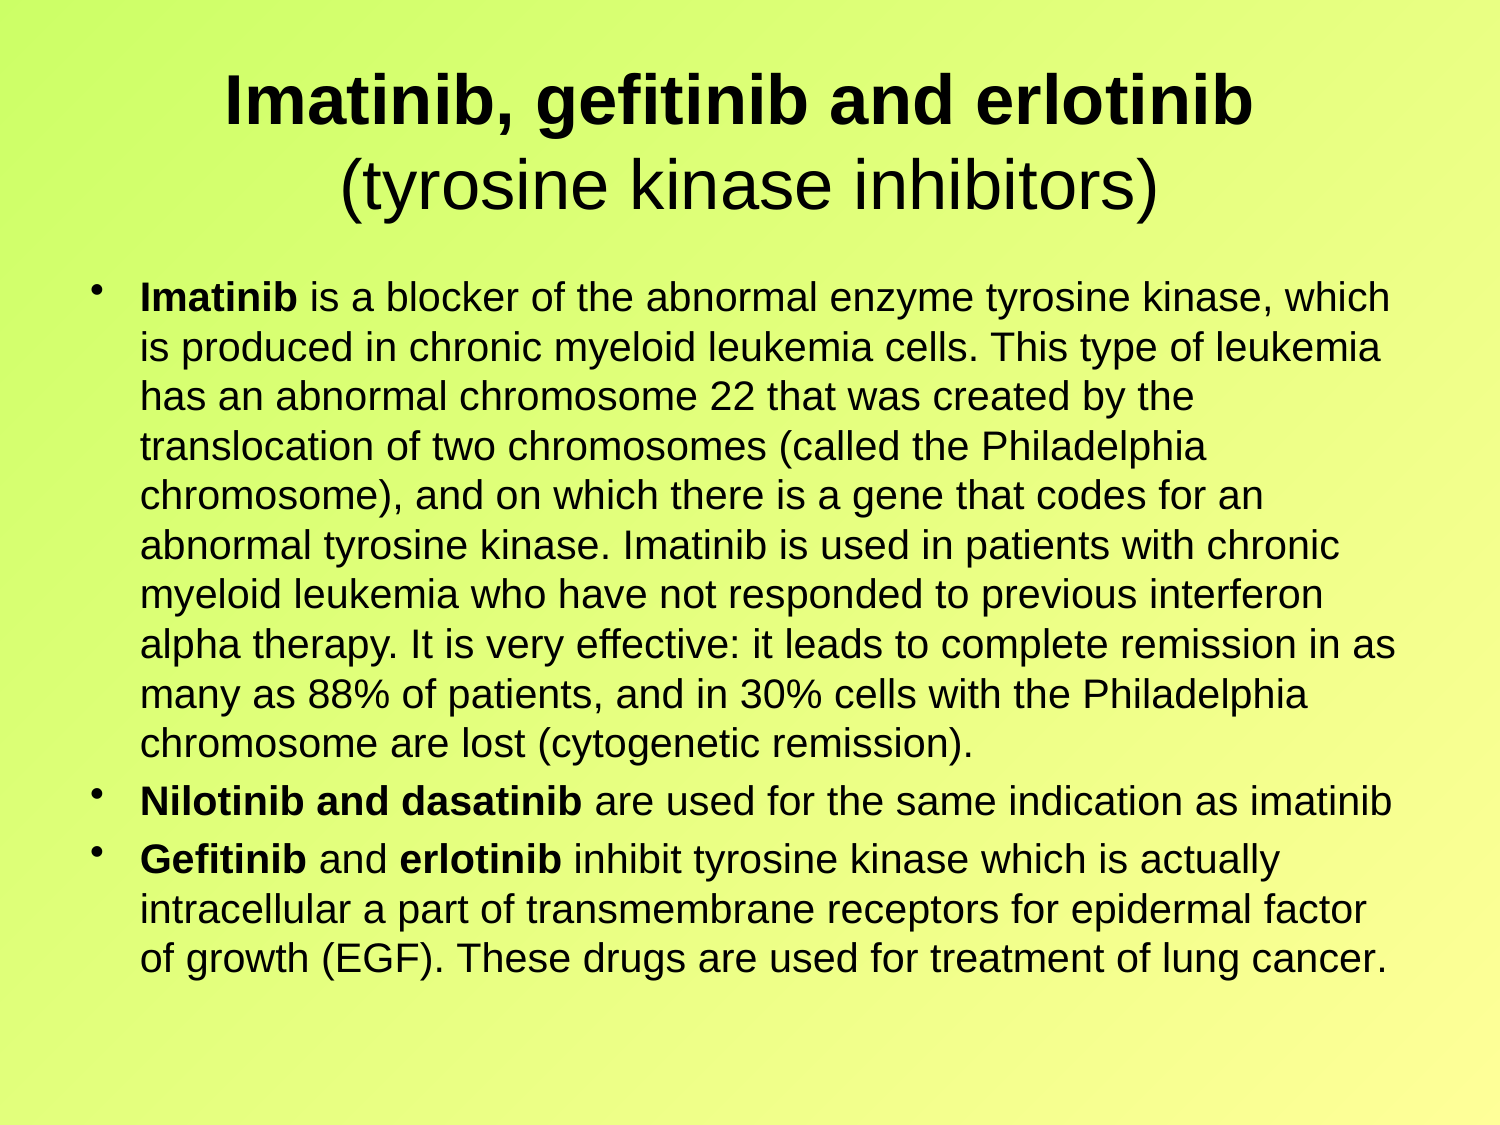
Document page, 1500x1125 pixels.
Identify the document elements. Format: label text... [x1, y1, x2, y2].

title Imatinib, gefitinib and erlotinib (tyrosine kinase inhibitors) [75, 45, 1425, 233]
list Imatinib is a blocker of the abnormal enzyme tyrosine kinase, which is produced in chronic myeloid leukemia cells. This type of leukemia has an abnormal chromosome 22 that was created by the translocation of two chromosomes (called the Philadelphia chromosome), and on which there is a gene that codes for an abnormal tyrosine kinase. Imatinib is used in patients with chronic myeloid leukemia who have not responded to previous interferon alpha therapy. It is very effective: it leads to complete remission in as many as 88% of patients, and in 30% cells with the Philadelphia chromosome are lost (cytogenetic remission). Nilotinib and dasatinib are used for the same indication as imatinib Gefitinib and erlotinib inhibit tyrosine kinase which is actually intracellular a part of transmembrane receptors for epidermal factor of growth (EGF). These drugs are used for treatment of lung cancer. [75, 262, 1425, 1059]
